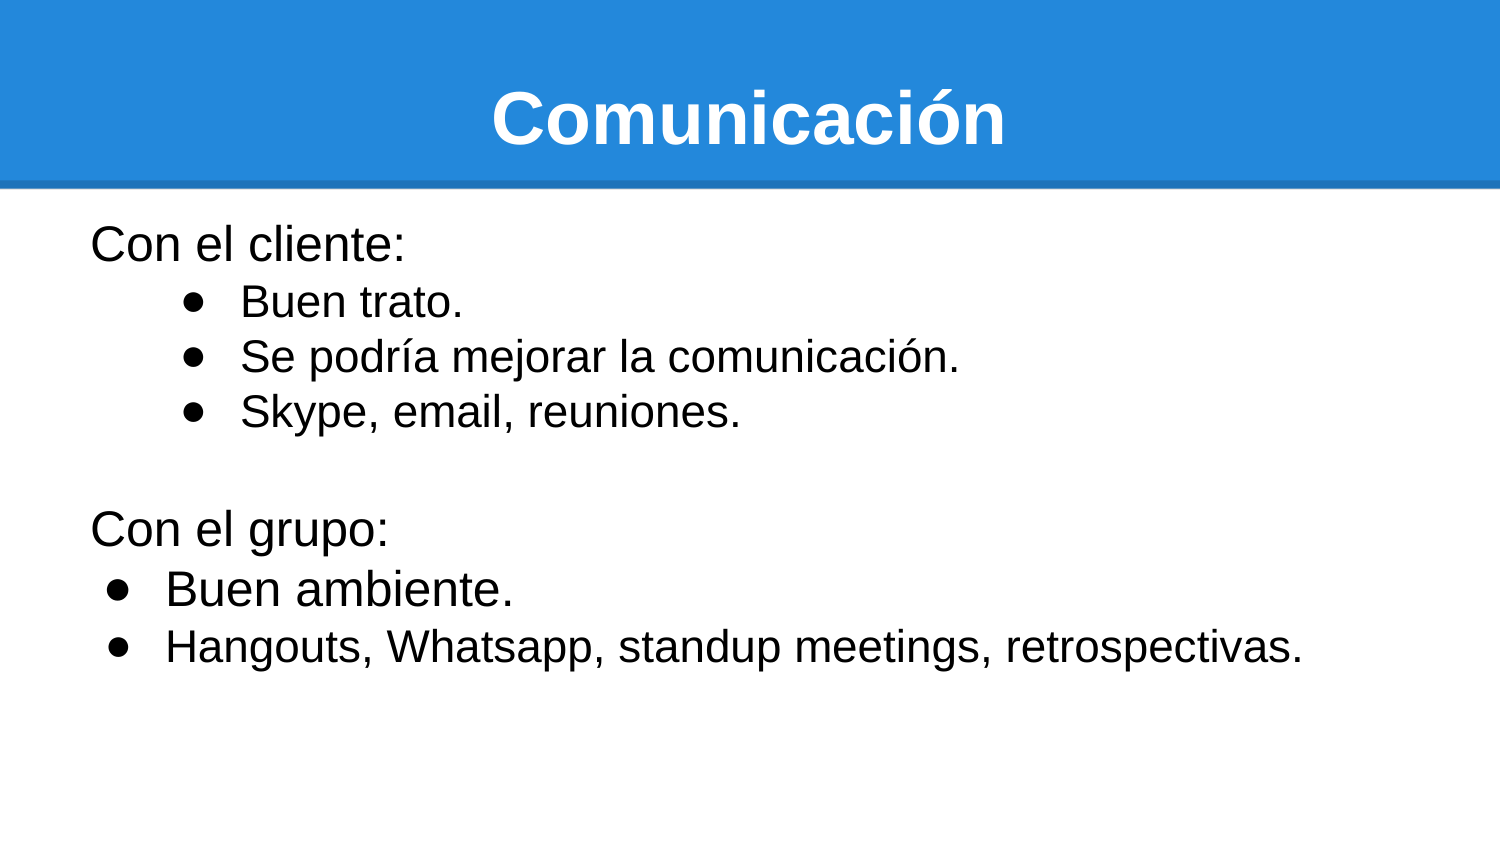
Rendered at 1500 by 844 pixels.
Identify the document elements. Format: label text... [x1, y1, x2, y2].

title Comunicación [75, 33, 1425, 175]
list Con el cliente: Buen trato. Se podría mejorar la comunicación. Skype, email, reuniones. Con el grupo: Buen ambiente. Hangouts, Whatsapp, standup meetings, retrospectivas. [75, 196, 1425, 808]
